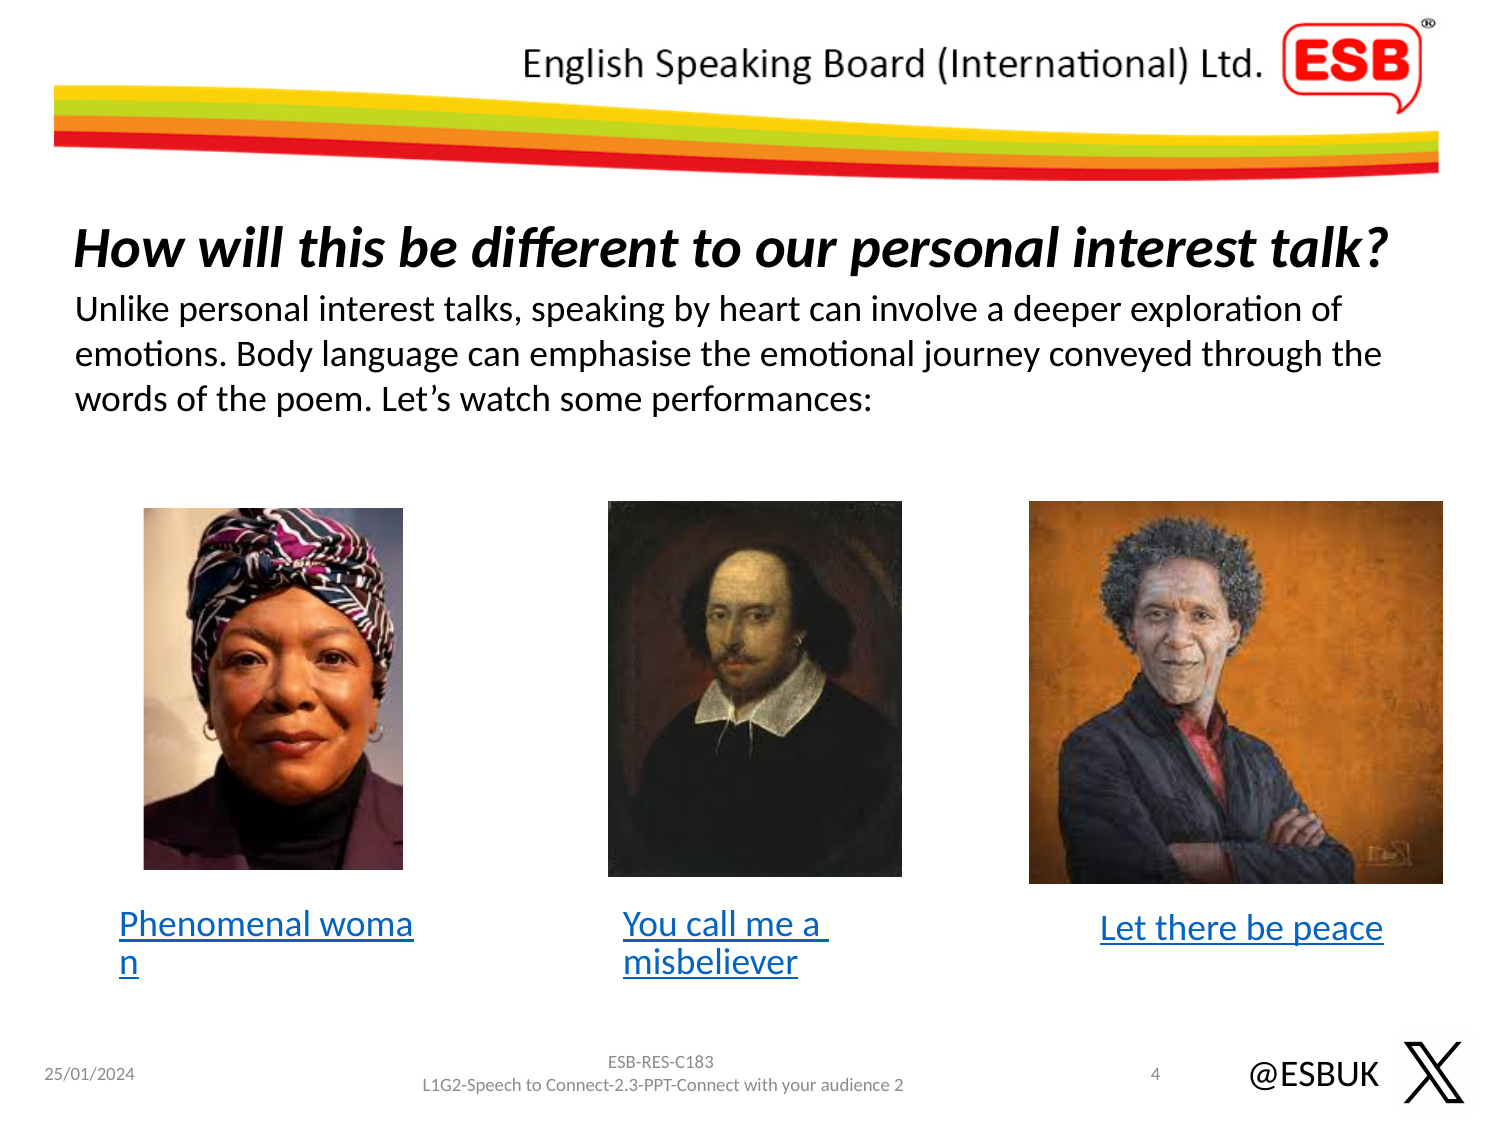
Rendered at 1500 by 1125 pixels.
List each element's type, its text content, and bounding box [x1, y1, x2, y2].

text_box You call me a misbeliever [608, 891, 868, 952]
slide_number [29, 1042, 367, 1103]
title How will this be different to our personal interest talk? [58, 183, 1442, 314]
picture [143, 508, 403, 870]
text_box Unlike personal interest talks, speaking by heart can involve a deeper exploration of emotions. Body language can emphasise the emotional journey conveyed through the words of the poem. Let’s watch some performances: [60, 276, 1443, 427]
picture [1029, 501, 1443, 884]
slide_number 4 [930, 1042, 1176, 1103]
text_box Phenomenal woman [104, 891, 442, 952]
picture [608, 501, 902, 877]
footer ESB-RES-C183 L1G2-Speech to Connect-2.3-PPT-Connect with your audience 2 [395, 1042, 930, 1103]
picture [1395, 1029, 1476, 1116]
text_box Let there be peace [1085, 895, 1423, 956]
picture [0, 0, 1500, 189]
